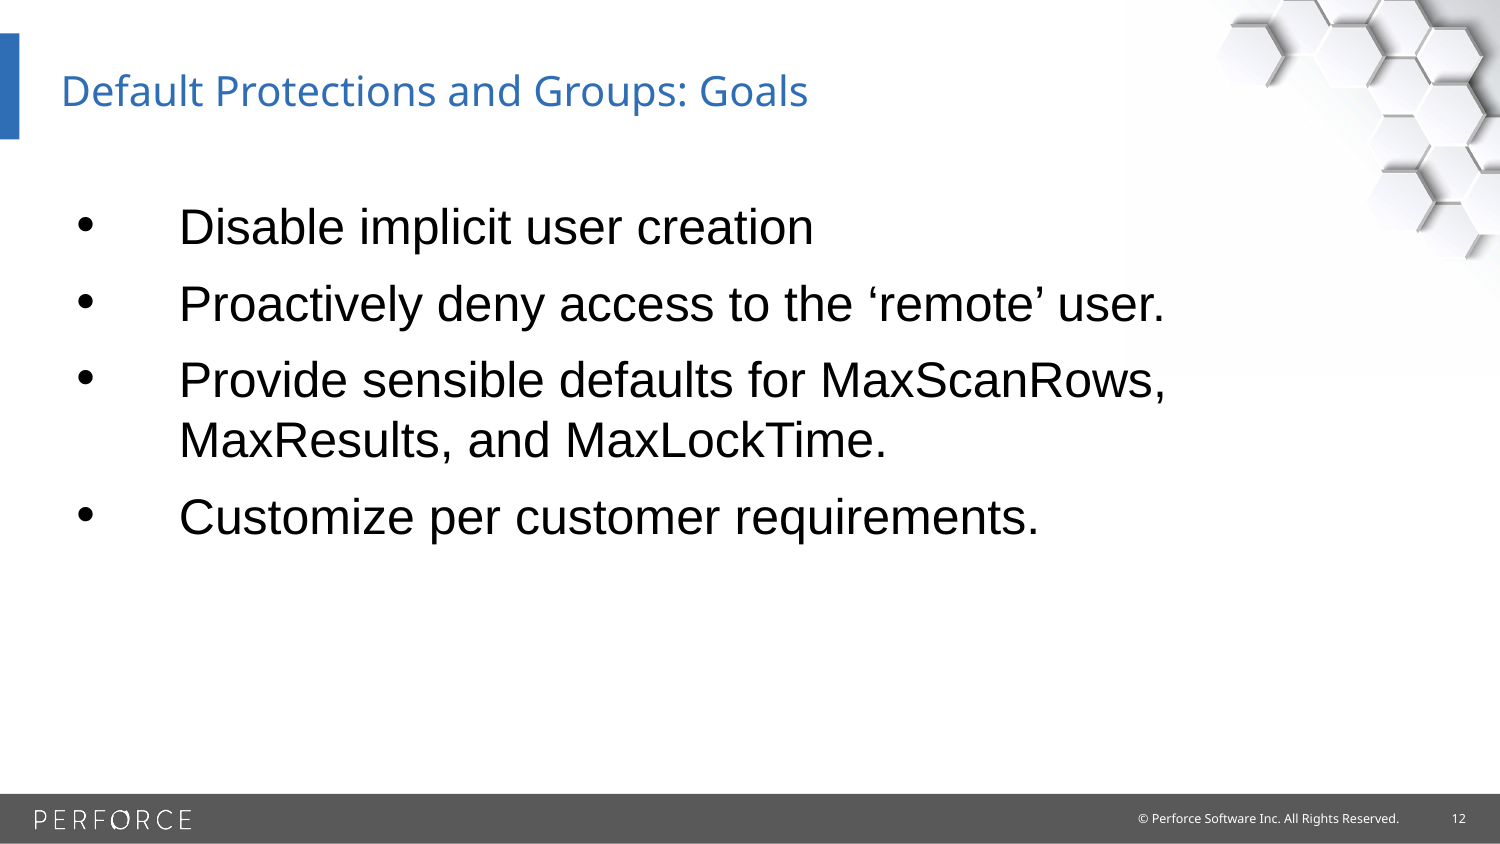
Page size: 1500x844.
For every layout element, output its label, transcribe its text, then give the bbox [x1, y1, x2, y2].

picture [34, 808, 192, 831]
picture [1123, 0, 1500, 377]
text_box Disable implicit user creation Proactively deny access to the ‘remote’ user. Provide sensible defaults for MaxScanRows, MaxResults, and MaxLockTime. Customize per customer requirements. [60, 186, 1411, 723]
title Default Protections and Groups: Goals [60, 41, 1222, 132]
